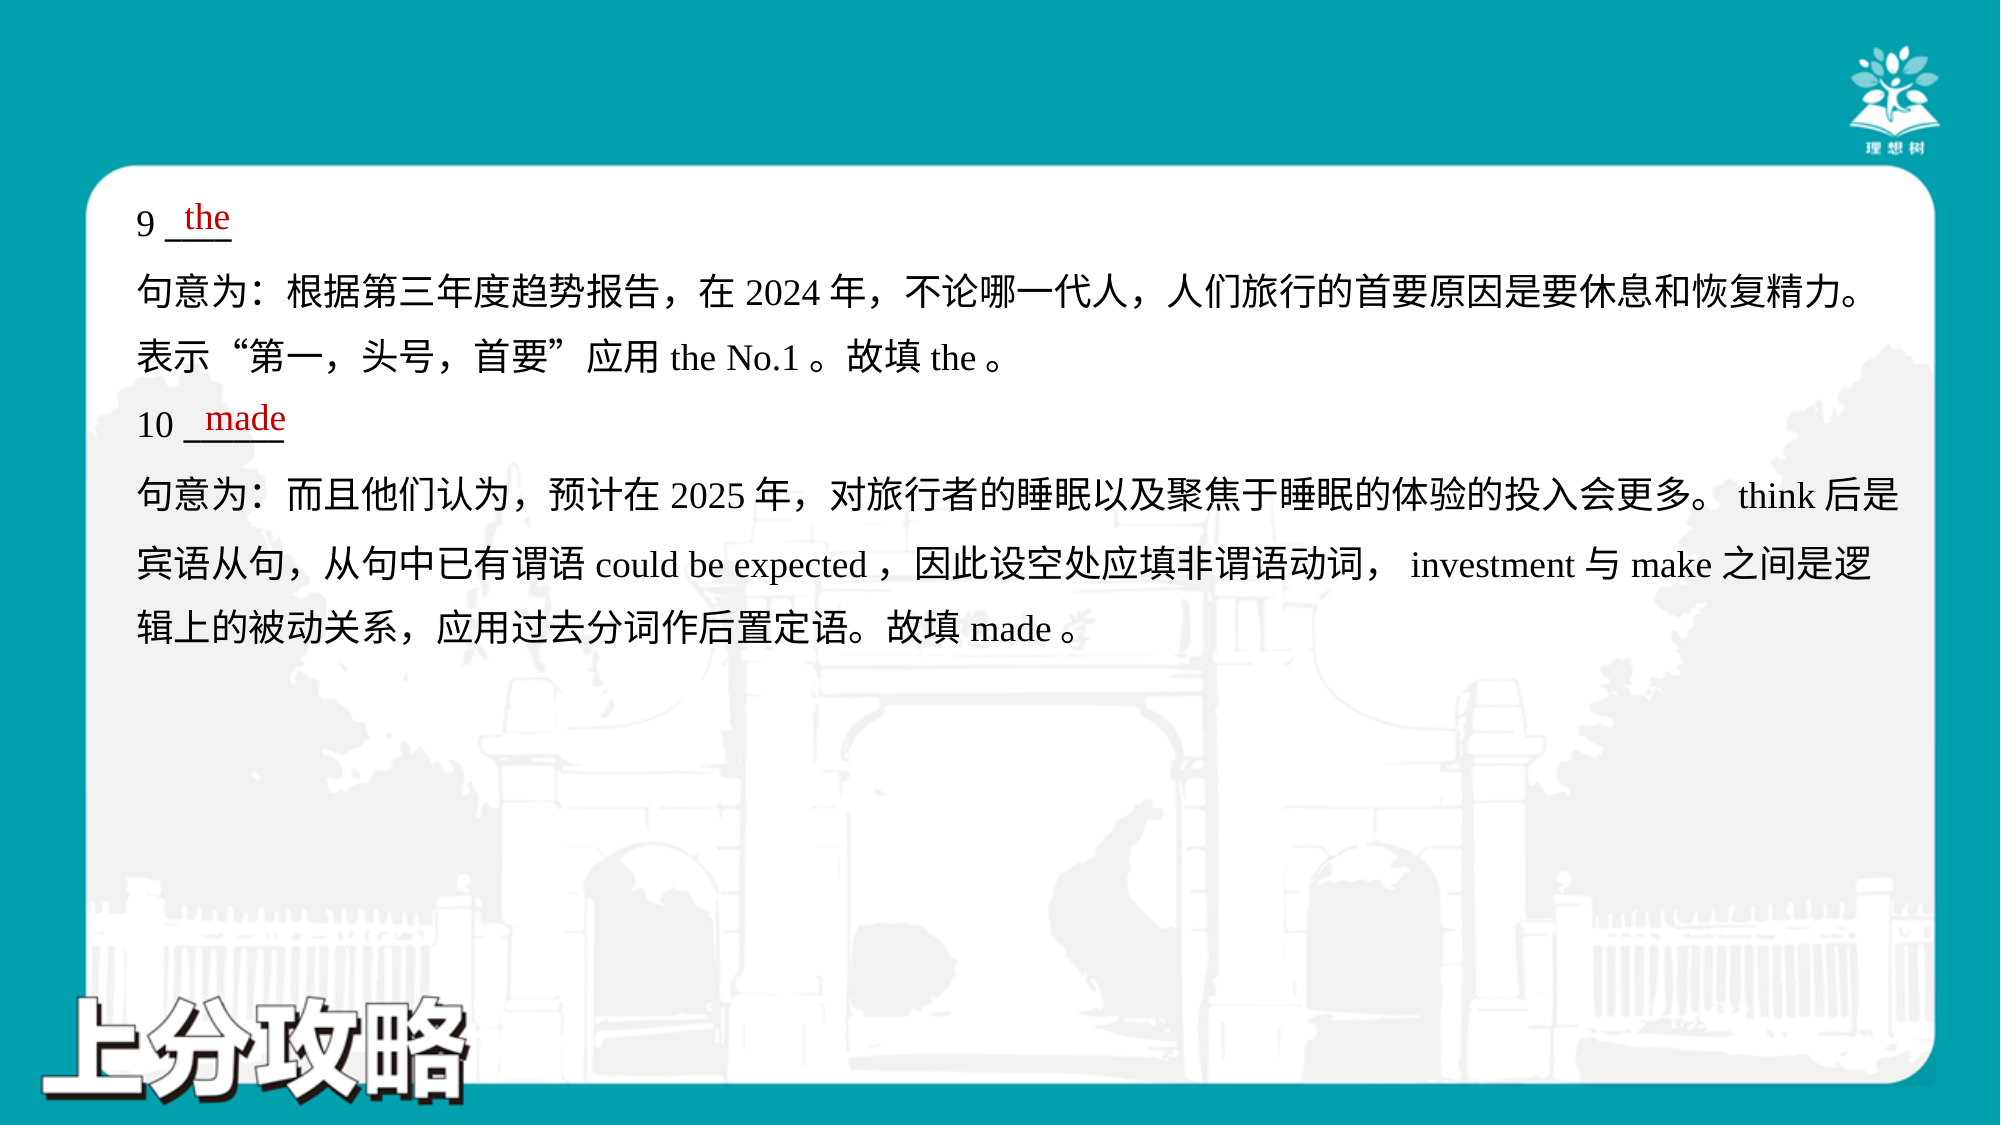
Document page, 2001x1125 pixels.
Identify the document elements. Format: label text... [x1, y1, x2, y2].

text_box 10 ______ [136, 378, 1865, 438]
text_box made [191, 371, 301, 431]
text_box the [170, 170, 244, 230]
text_box 句意为：而且他们认为，预计在2025年，对旅行者的睡眠以及聚焦于睡眠的体验的投入会更多。think后是 宾语从句，从句中已有谓语could be expected，因此设空处应填非谓语动词，investment与make之间是逻 辑上的被动关系，应用过去分词作后置定语。故填made。 [136, 447, 1865, 643]
text_box 句意为：根据第三年度趋势报告，在2024年，不论哪一代人，人们旅行的首要原因是要休息和恢复精力。 表示“第一，头号，首要”应用the No.1。故填the。 [136, 244, 1865, 371]
picture [0, 0, 2000, 1125]
text_box 9 ____ [136, 176, 1865, 237]
